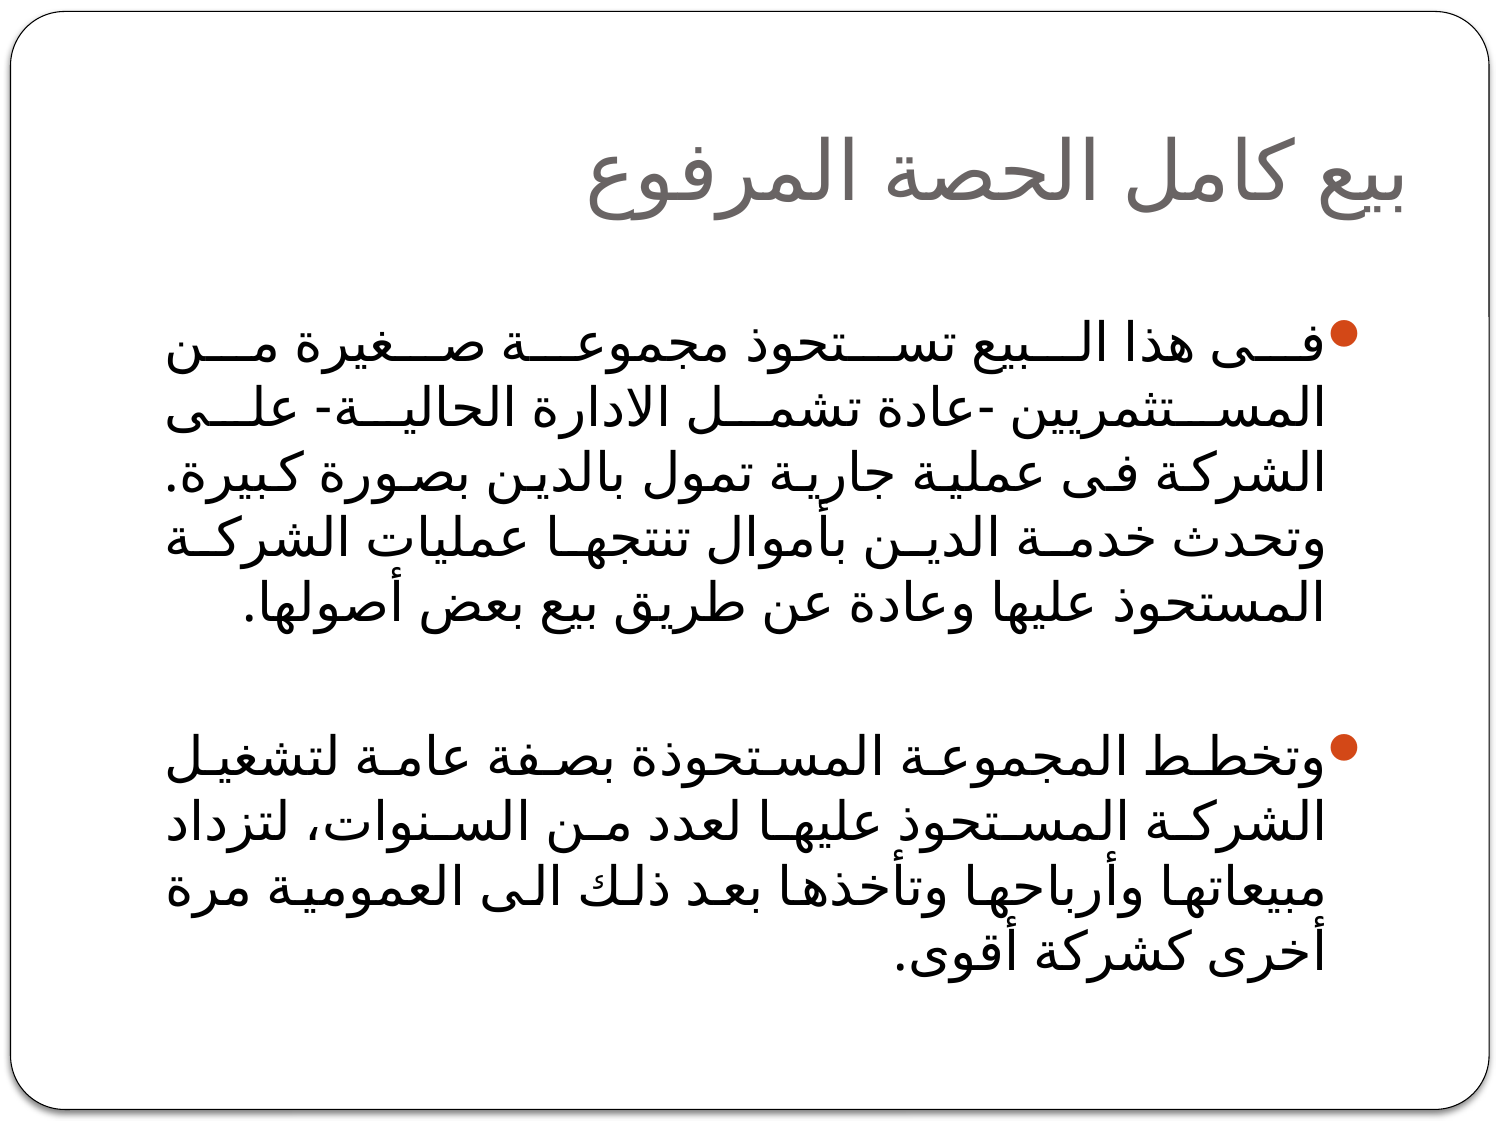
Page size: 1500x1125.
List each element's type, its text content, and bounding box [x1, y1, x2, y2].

title بيع كامل الحصة المرفوع [150, 45, 1425, 233]
list فى هذا البيع تستحوذ مجموعة صغيرة من المستثمريين -عادة تشمل الادارة الحالية- على الشركة فى عملية جارية تمول بالدين بصورة كبيرة. وتحدث خدمة الدين بأموال تنتجها عمليات الشركة المستحوذ عليها وعادة عن طريق بيع بعض أصولها. وتخطط المجموعة المستحوذة بصفة عامة لتشغيل الشركة المستحوذ عليها لعدد من السنوات، لتزداد مبيعاتها وأرباحها وتأخذها بعد ذلك الى العمومية مرة أخرى كشركة أقوى. [150, 299, 1388, 988]
